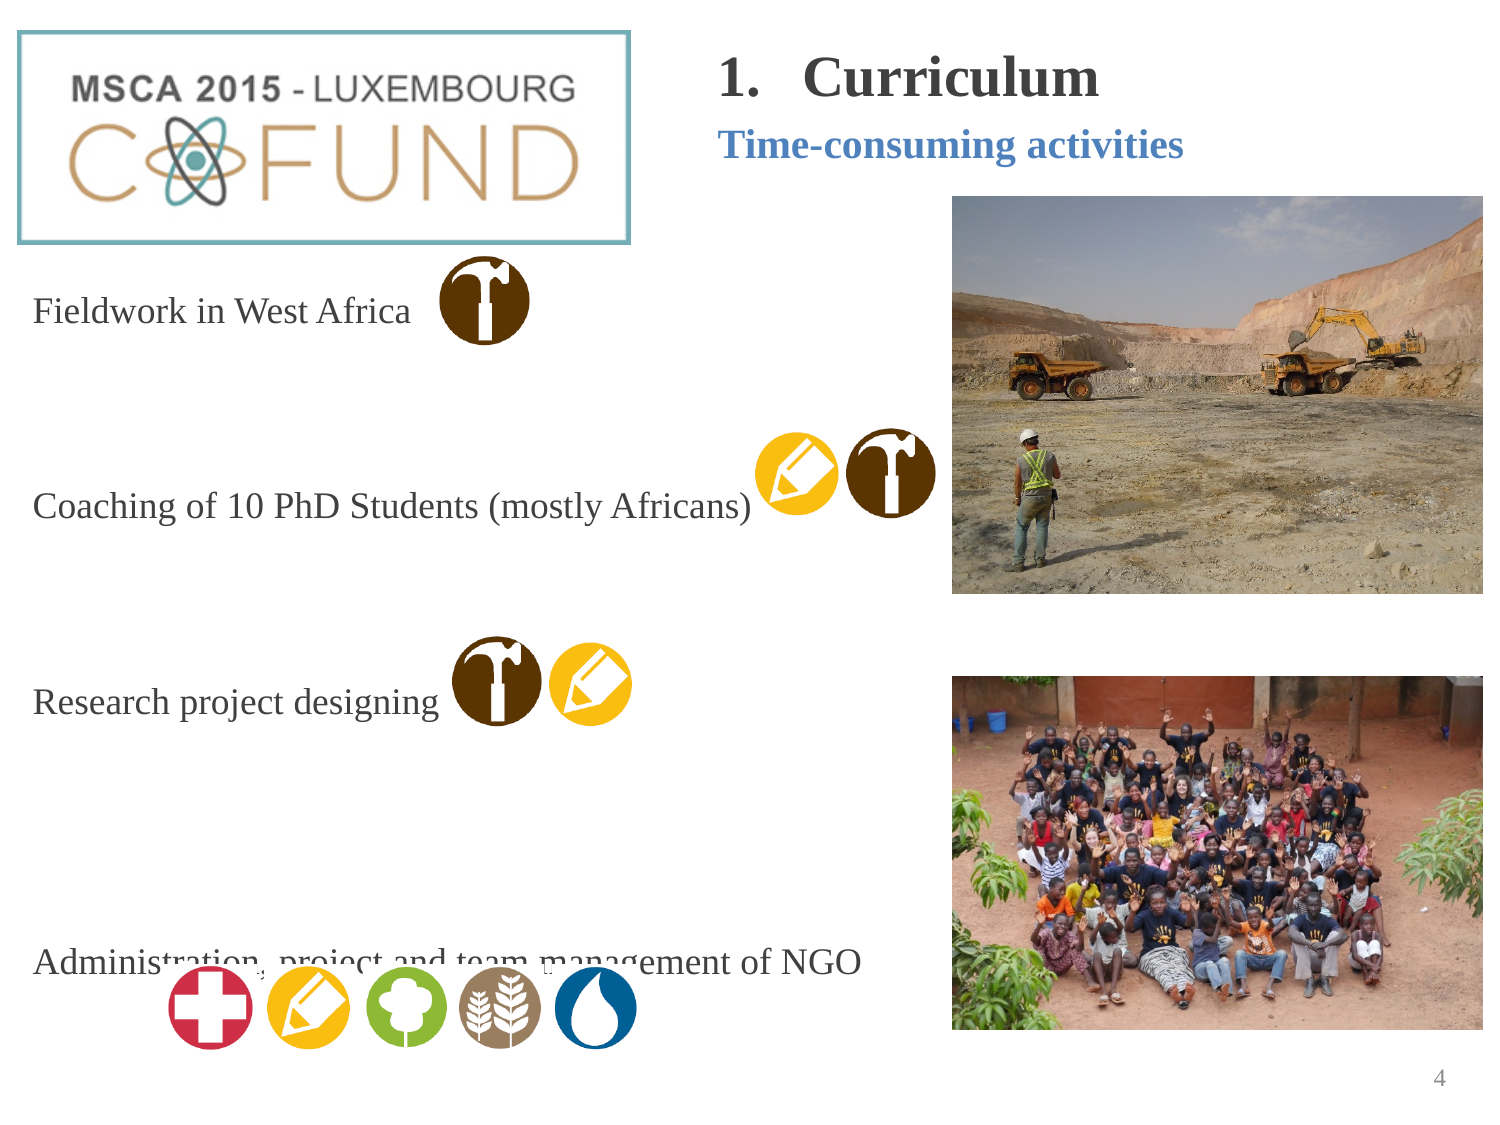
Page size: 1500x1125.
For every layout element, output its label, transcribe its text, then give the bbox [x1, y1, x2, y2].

subtitle Fieldwork in West Africa Coaching of 10 PhD Students (mostly Africans) Research project designing Administration, project and team management of NGO [17, 278, 1462, 1000]
picture [17, 30, 631, 246]
text_box Curriculum Time-consuming activities [702, 30, 1483, 245]
picture [551, 964, 640, 1052]
picture [456, 964, 545, 1052]
picture [952, 196, 1483, 594]
picture [449, 632, 637, 729]
picture [263, 964, 356, 1052]
picture [436, 251, 533, 349]
picture [362, 964, 450, 1052]
picture [751, 424, 940, 521]
picture [952, 676, 1483, 1031]
footer 4 [986, 1046, 1462, 1107]
picture [161, 964, 257, 1052]
